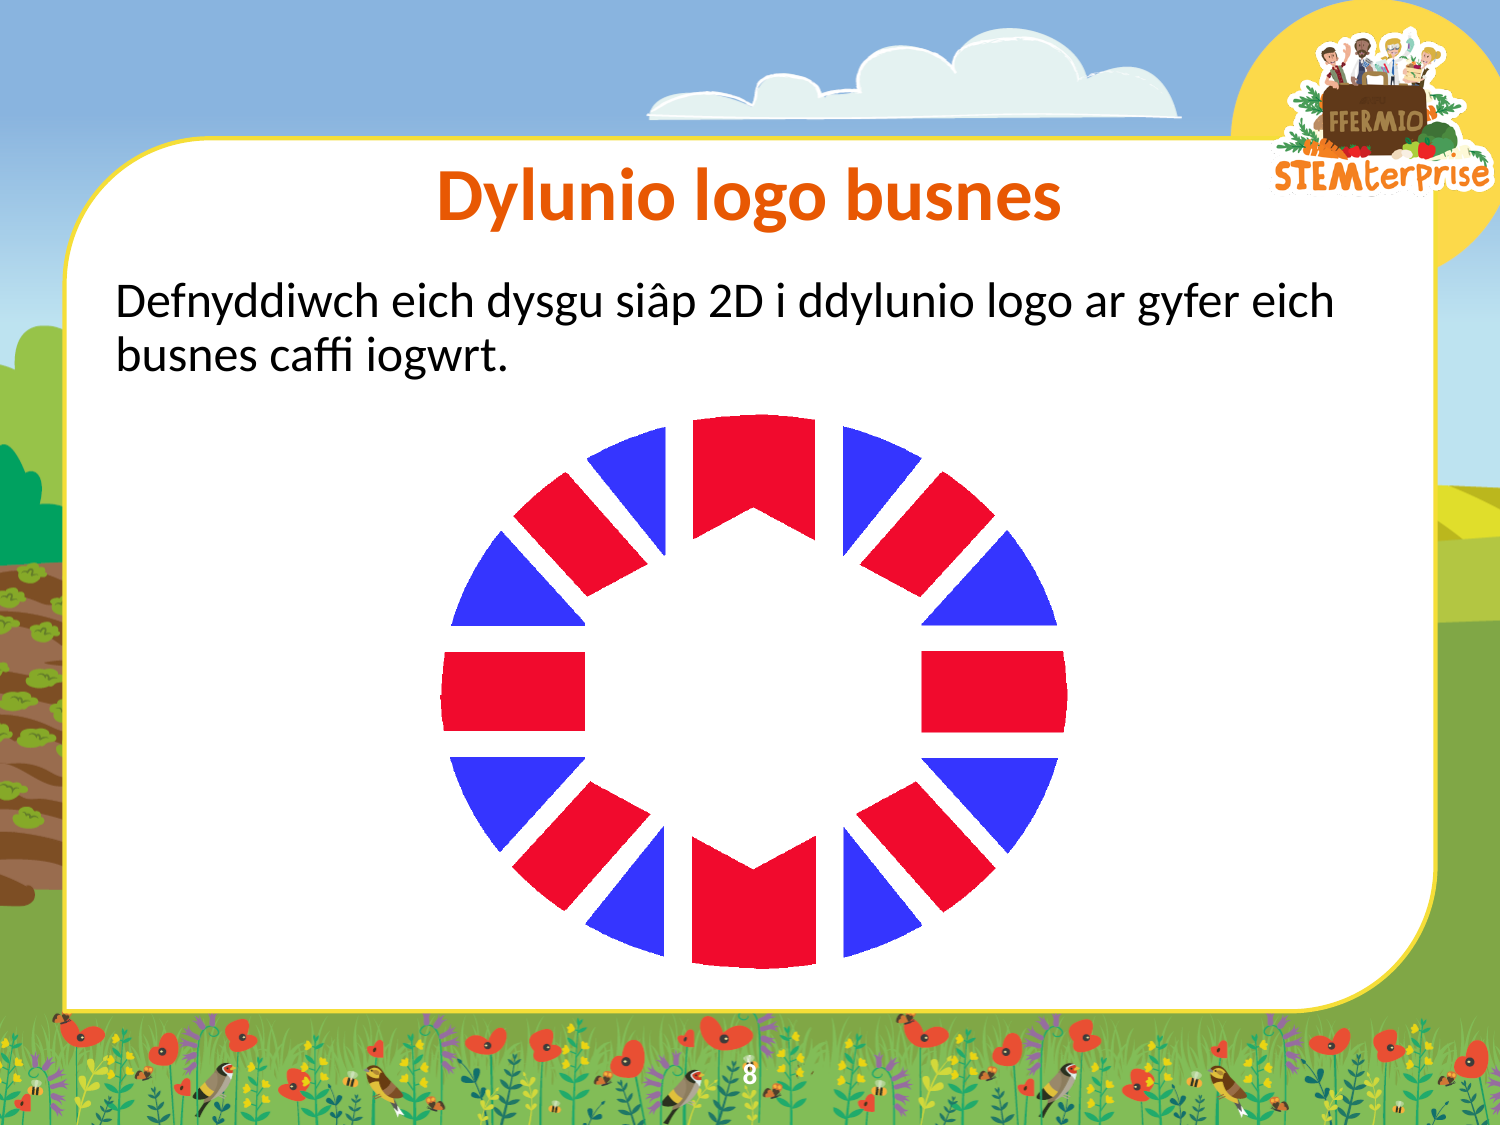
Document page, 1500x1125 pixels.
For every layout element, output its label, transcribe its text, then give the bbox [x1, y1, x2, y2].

title Dylunio logo busnes [218, 137, 1282, 256]
slide_number 8 [575, 1042, 925, 1103]
list Defnyddiwch eich dysgu siâp 2D i ddylunio logo ar gyfer eich busnes caffi iogwrt. [100, 267, 1400, 965]
picture [0, 0, 1500, 1125]
